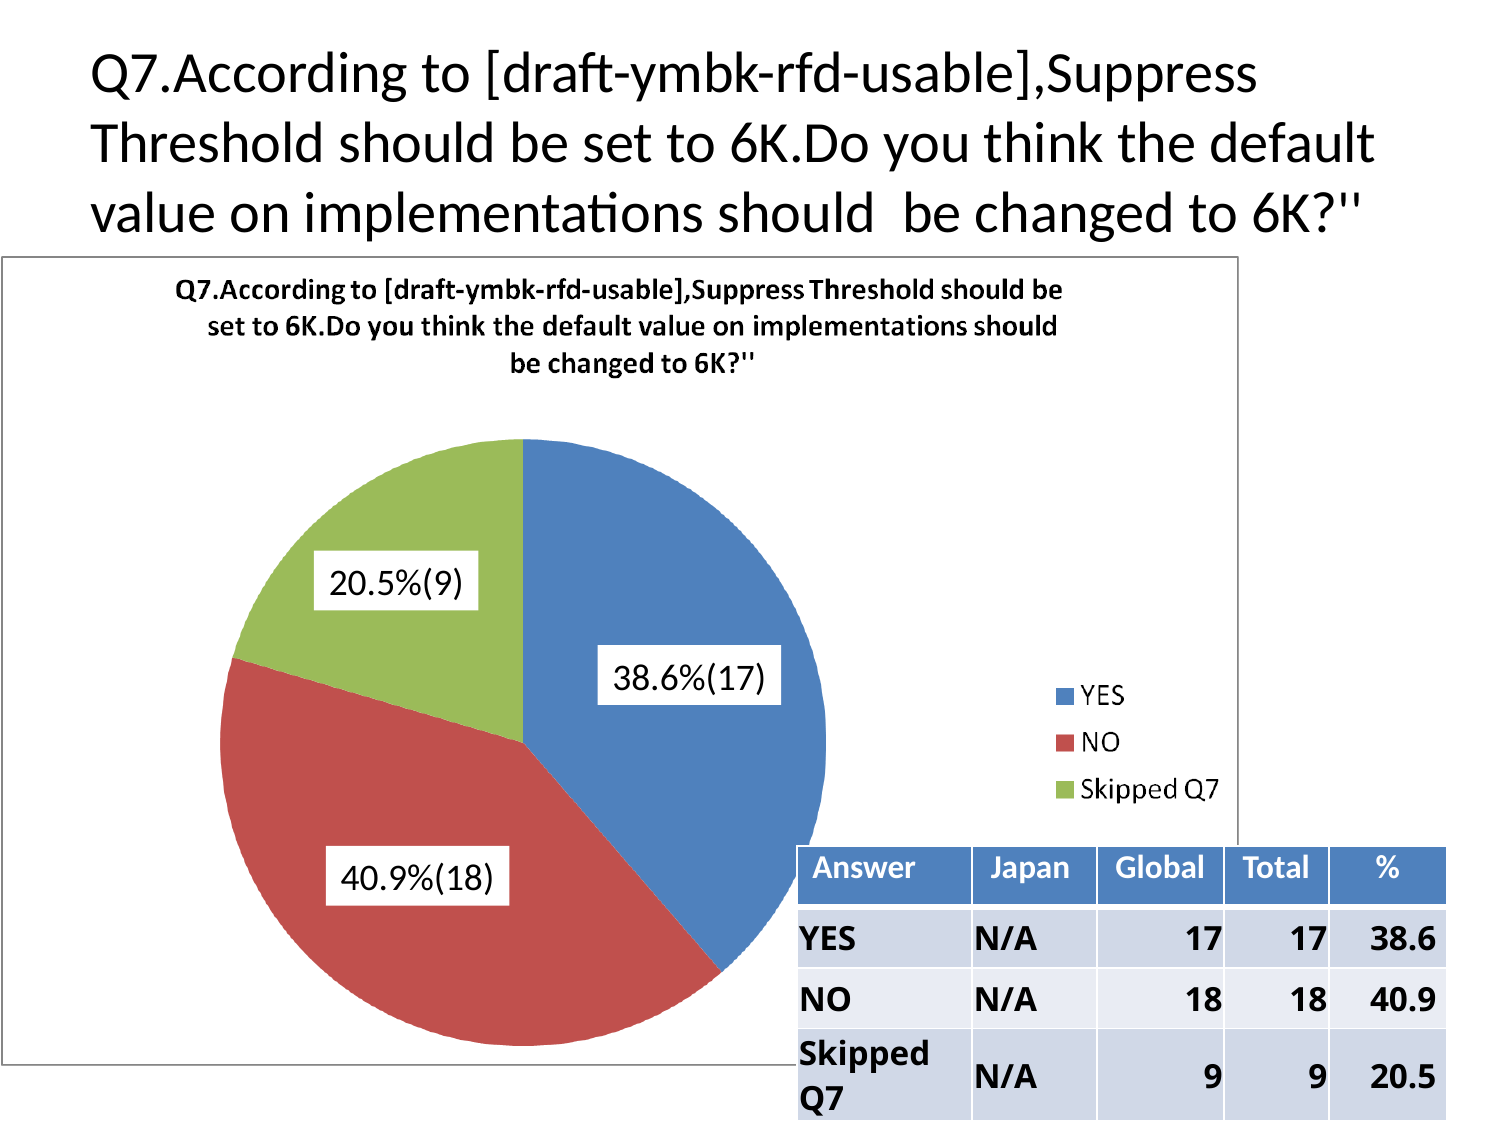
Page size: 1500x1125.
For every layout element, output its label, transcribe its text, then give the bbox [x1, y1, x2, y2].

table_cell N/A [973, 1074, 1096, 1120]
picture [0, 255, 1240, 1066]
table_header % [1330, 847, 1446, 904]
table_header Total [1243, 847, 1328, 904]
table_cell 18 [1243, 969, 1328, 1028]
table_cell 20.5 [1330, 1029, 1446, 1120]
table_cell 17 [1243, 910, 1328, 967]
table_cell 40.9 [1330, 969, 1446, 1028]
table_cell Skipped Q7 [798, 1074, 971, 1120]
table_cell 38.6 [1330, 910, 1446, 967]
title Q7.According to [draft-ymbk-rfd-usable],Suppress Threshold should be set to 6K.Do you think the default value on implementations should be changed to 6K?'' [75, 45, 1425, 233]
table_cell 9 [1098, 1074, 1223, 1120]
table_cell 9 [1225, 1029, 1328, 1120]
